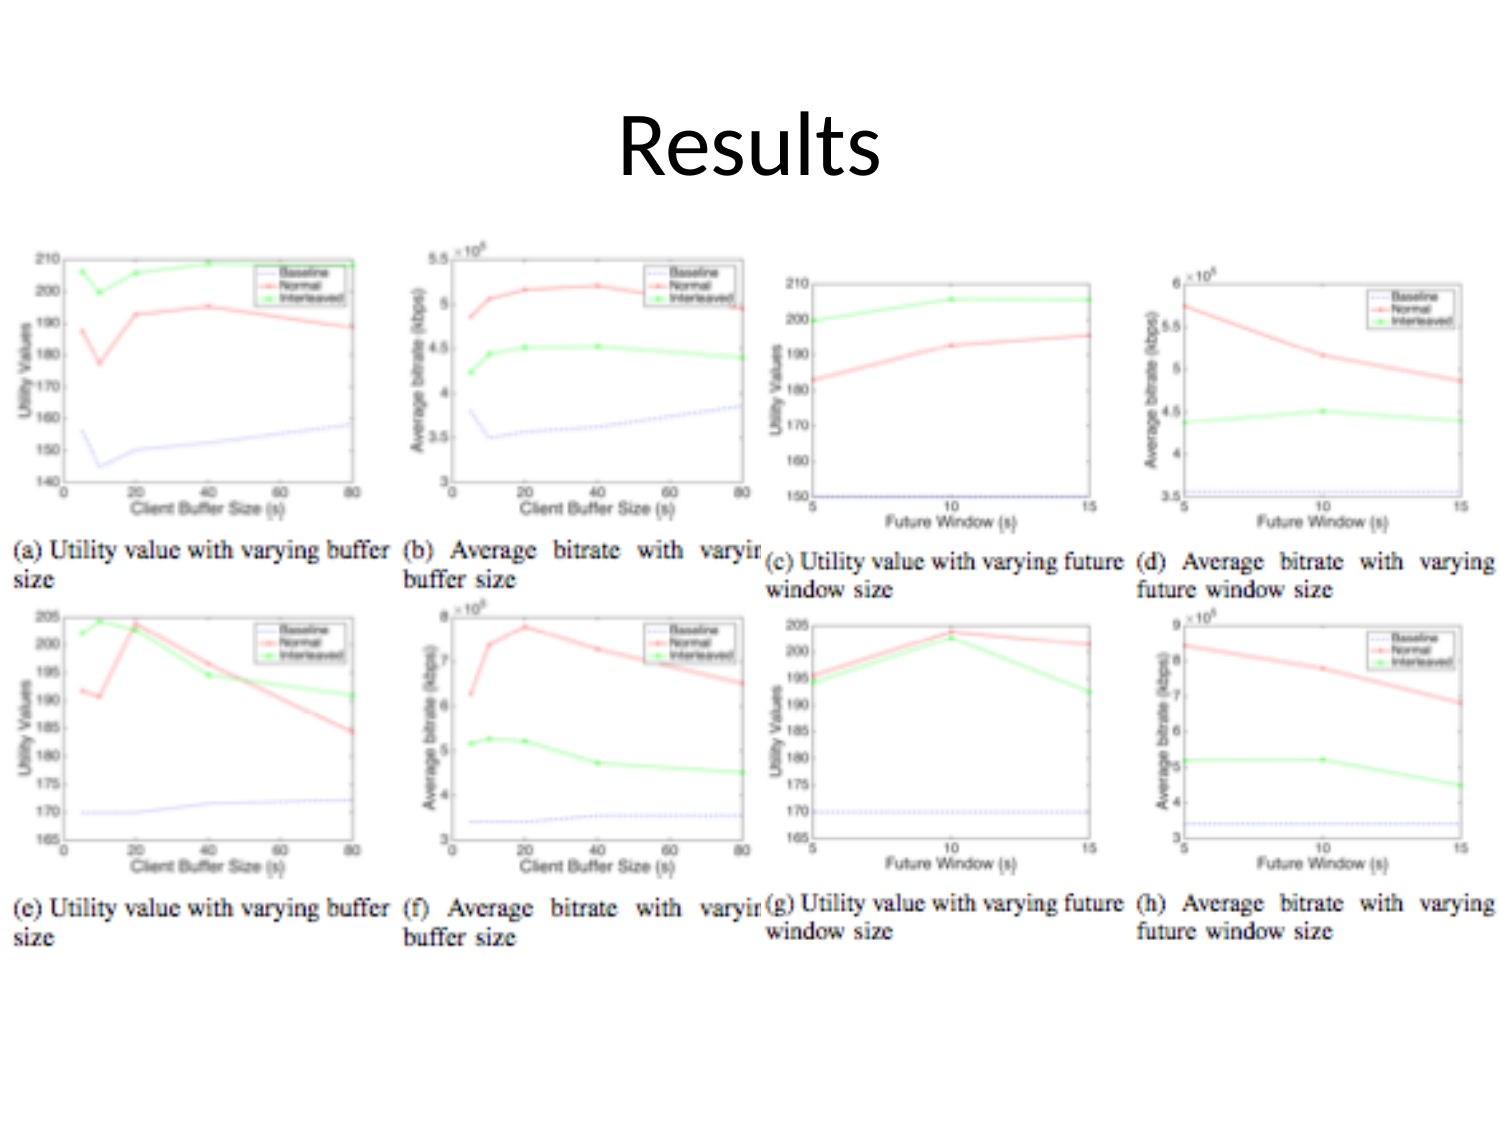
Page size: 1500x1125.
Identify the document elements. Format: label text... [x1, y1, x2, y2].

title Results [75, 45, 1425, 233]
picture [0, 212, 1500, 963]
